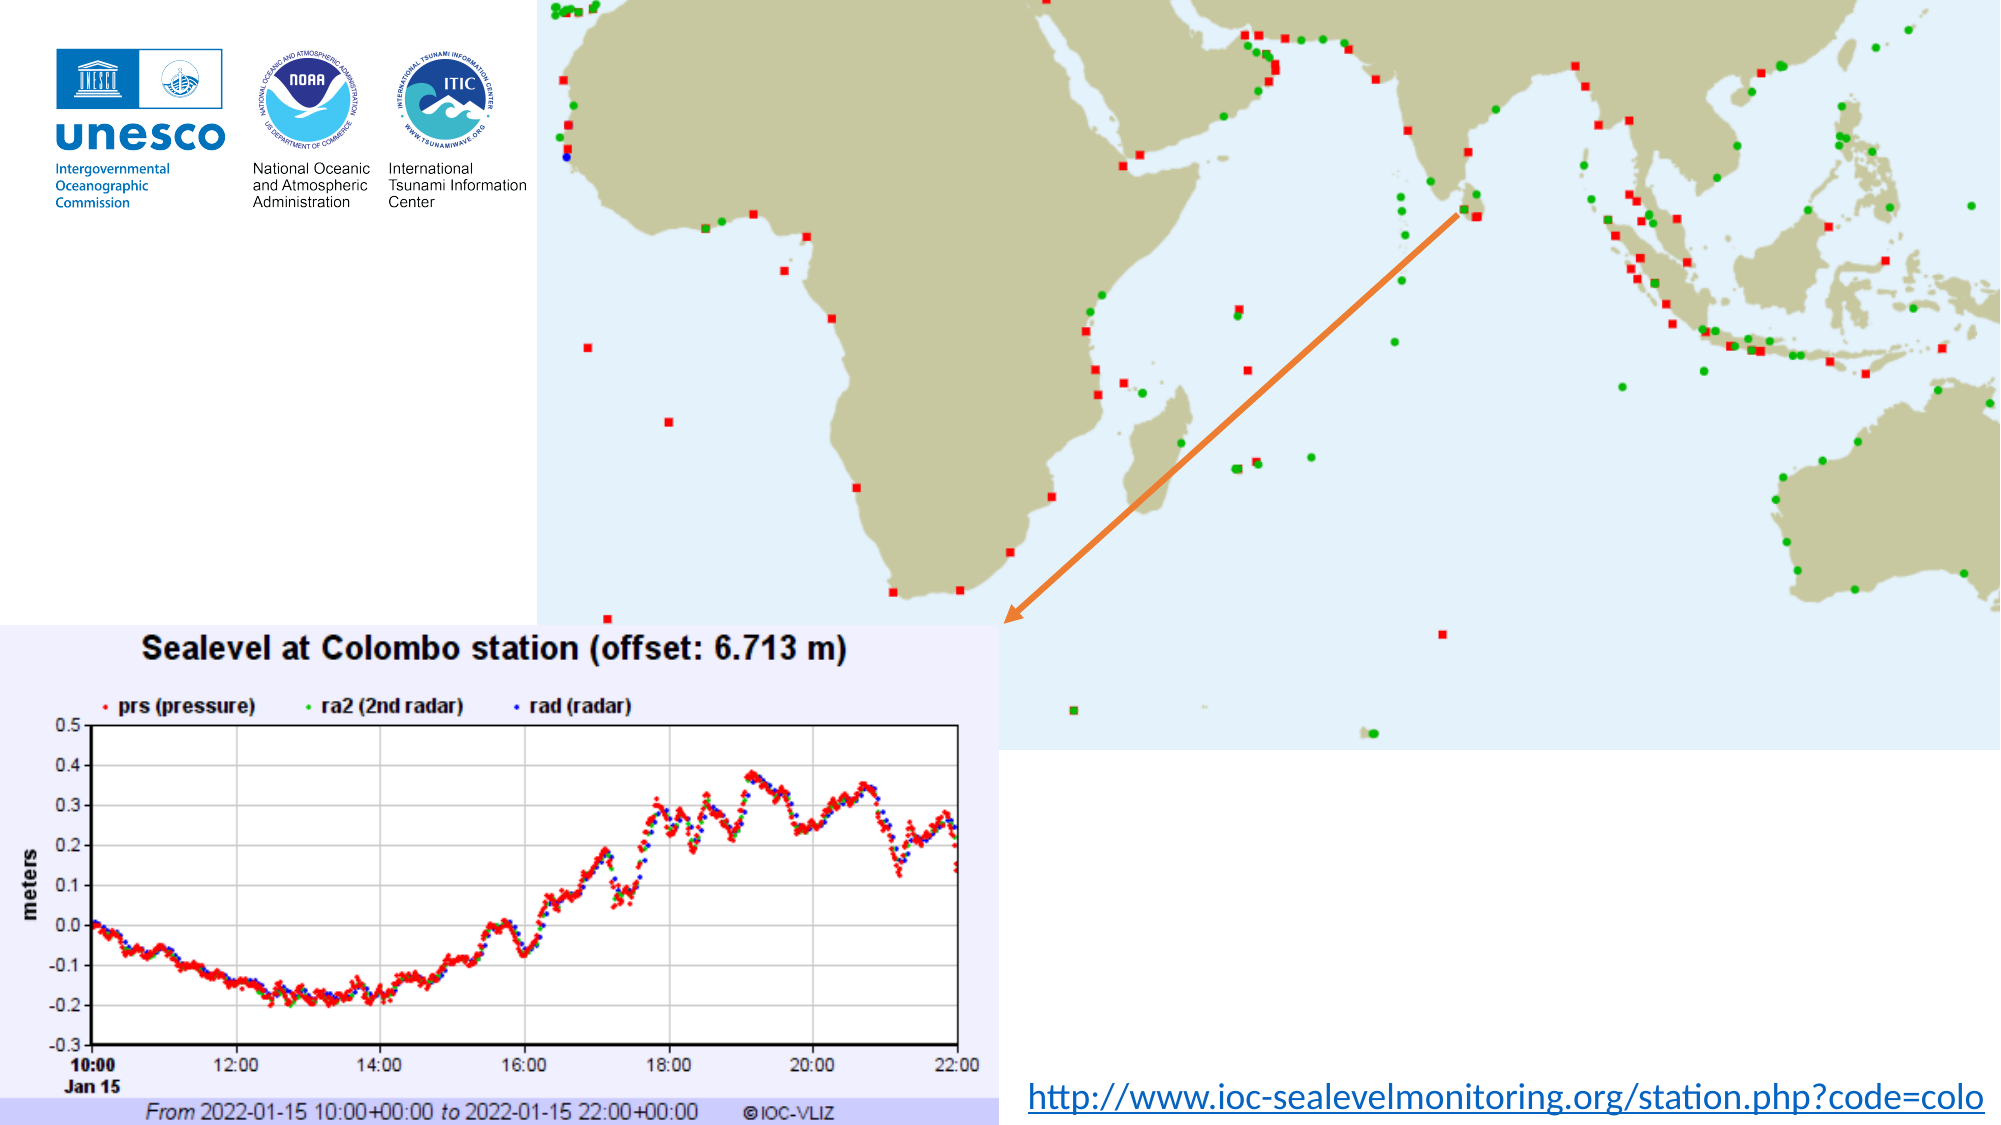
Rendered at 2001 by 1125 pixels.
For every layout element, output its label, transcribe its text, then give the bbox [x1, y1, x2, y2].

text_box http://www.ioc-sealevelmonitoring.org/station.php?code=colo [999, 1064, 2000, 1125]
picture [43, 35, 527, 221]
picture [0, 0, 2000, 1125]
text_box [1003, 214, 1459, 624]
